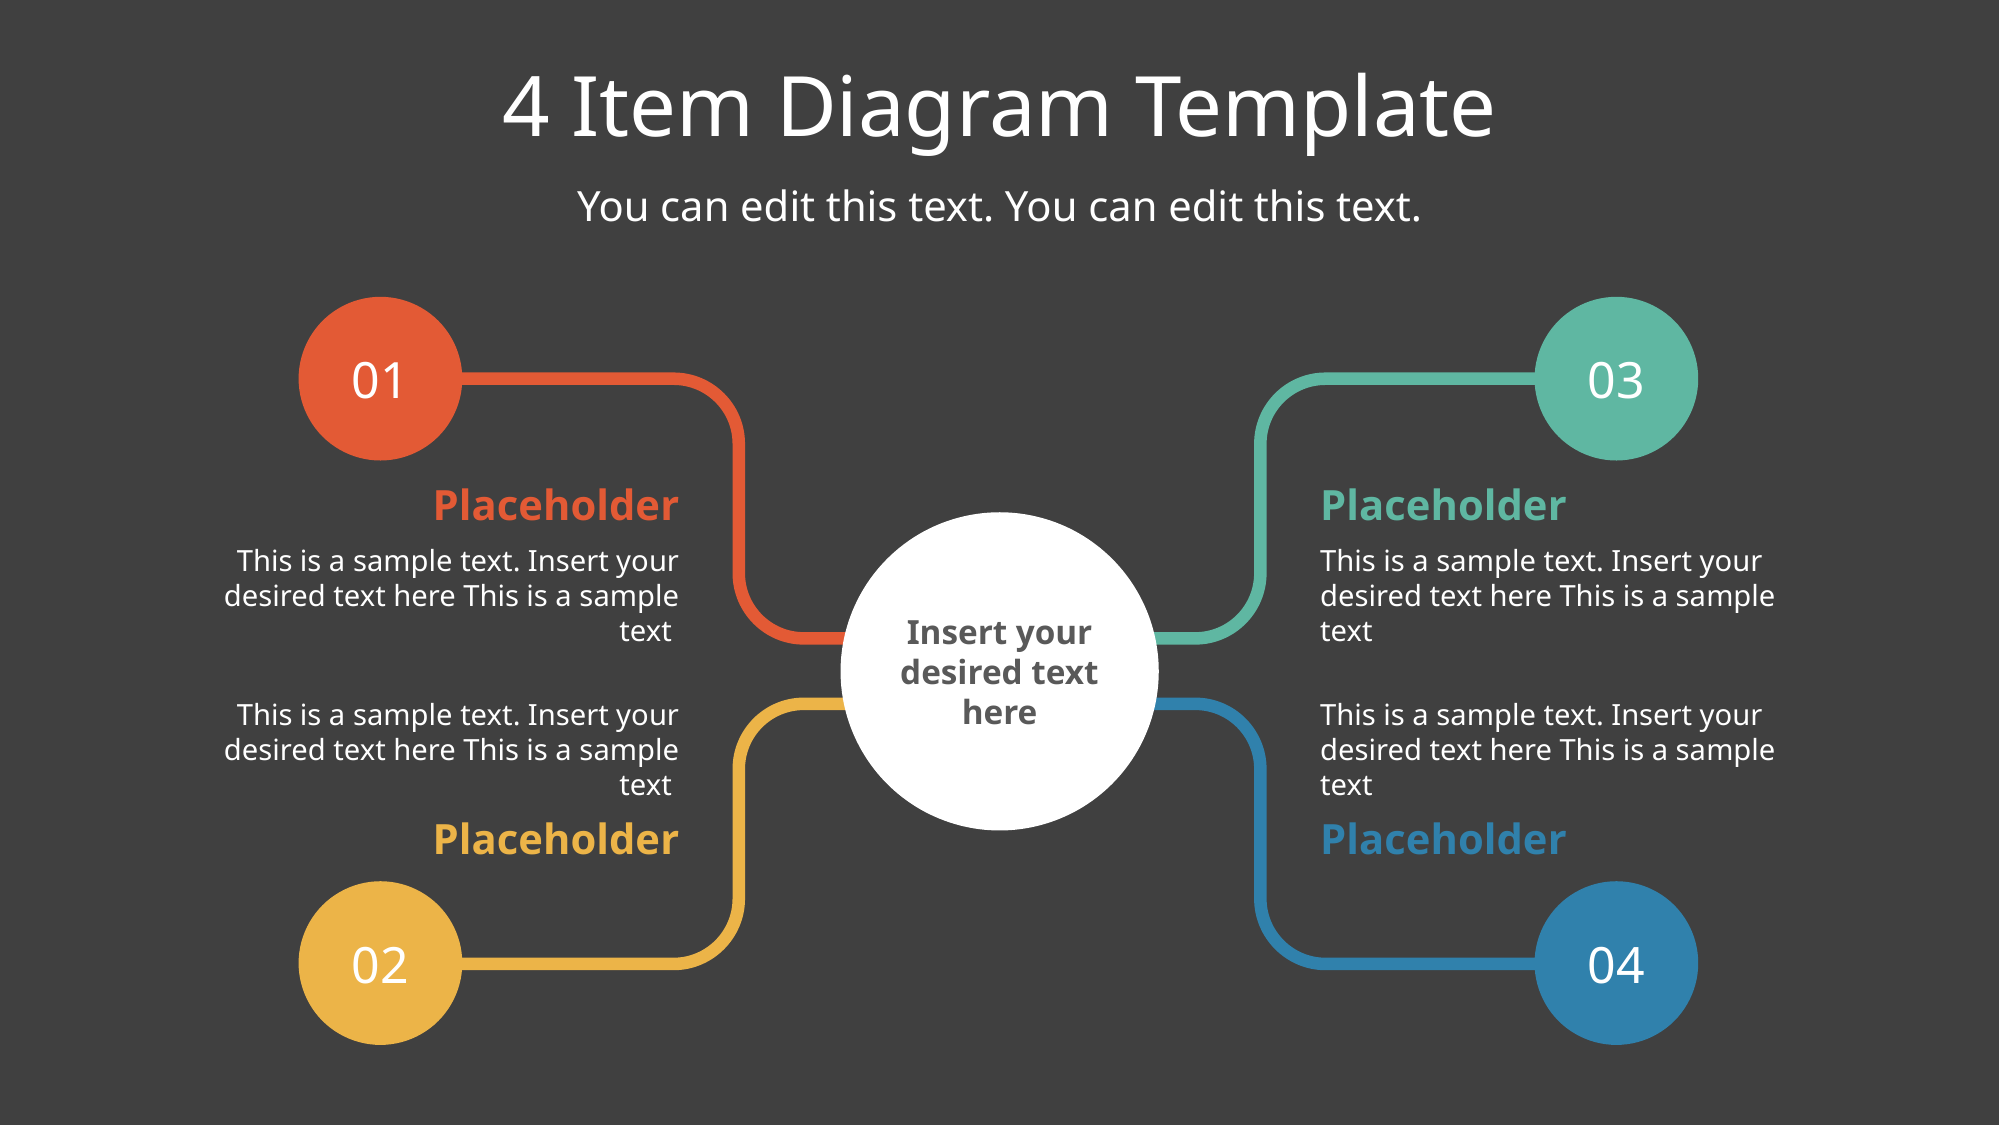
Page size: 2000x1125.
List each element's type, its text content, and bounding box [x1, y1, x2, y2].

text_box Placeholder [170, 813, 680, 864]
title 4 Item Diagram Template [99, 45, 1900, 162]
text_box Placeholder [1320, 478, 1830, 529]
text_box This is a sample text. Insert your desired text here This is a sample text [1320, 542, 1830, 647]
text_box 04 [1532, 879, 1701, 1048]
text_box Placeholder [170, 478, 680, 529]
text_box 01 [296, 294, 465, 463]
text_box 02 [296, 879, 465, 1048]
list You can edit this text. You can edit this text. [99, 180, 1900, 297]
text_box [464, 378, 862, 639]
text_box Insert your desired text here [838, 510, 1161, 833]
text_box [1137, 703, 1533, 964]
text_box [464, 703, 863, 964]
text_box This is a sample text. Insert your desired text here This is a sample text [1320, 696, 1830, 801]
text_box This is a sample text. Insert your desired text here This is a sample text [170, 542, 680, 647]
text_box Placeholder [1320, 813, 1830, 864]
text_box 03 [1532, 294, 1701, 463]
text_box [1137, 378, 1533, 639]
text_box This is a sample text. Insert your desired text here This is a sample text [170, 696, 680, 801]
